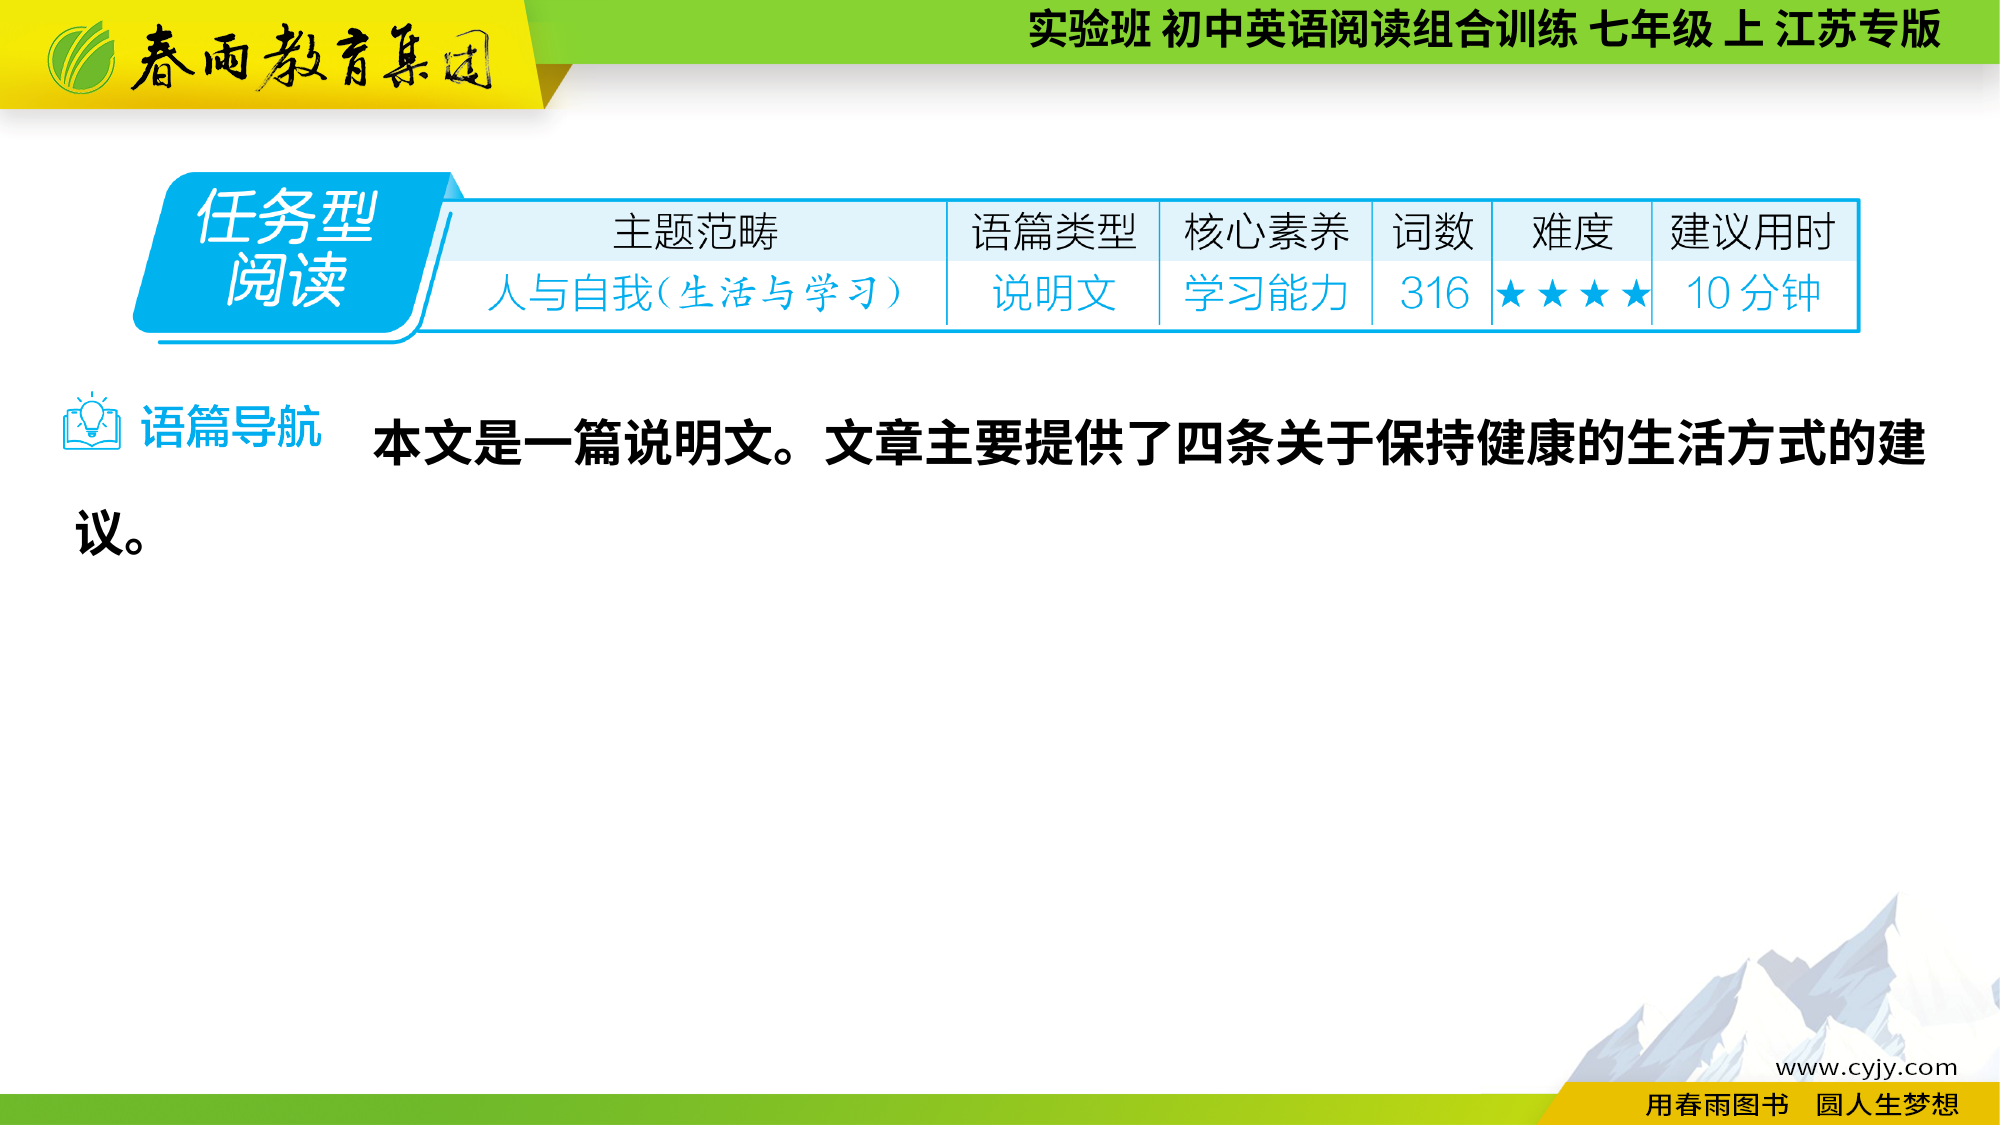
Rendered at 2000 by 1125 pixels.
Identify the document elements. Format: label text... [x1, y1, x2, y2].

list 本文是一篇说明文。文章主要提供了四条关于保持健康的生活方式的建议。 [59, 373, 1944, 560]
picture [0, 0, 2000, 1125]
